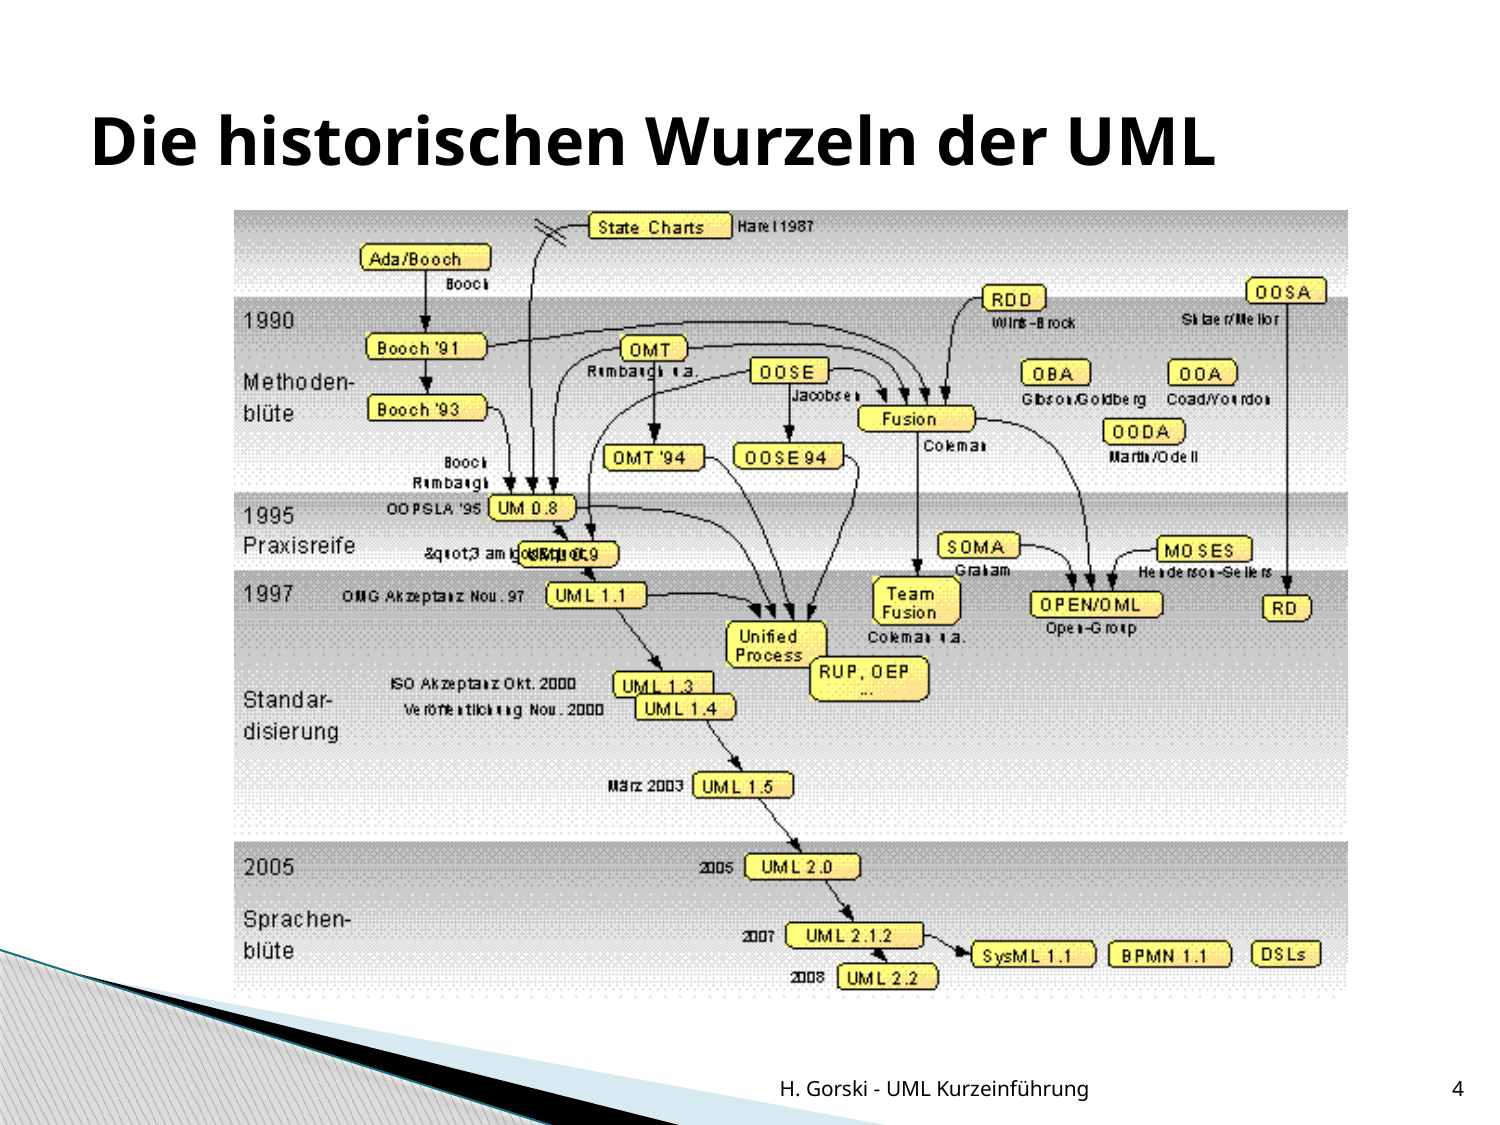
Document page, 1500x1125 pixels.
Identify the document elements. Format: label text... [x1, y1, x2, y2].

slide_number 4 [1418, 1051, 1479, 1112]
title Die historischen Wurzeln der UML [75, 45, 1425, 233]
footer H. Gorski - UML Kurzeinführung [718, 1051, 1105, 1112]
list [234, 210, 1348, 1000]
